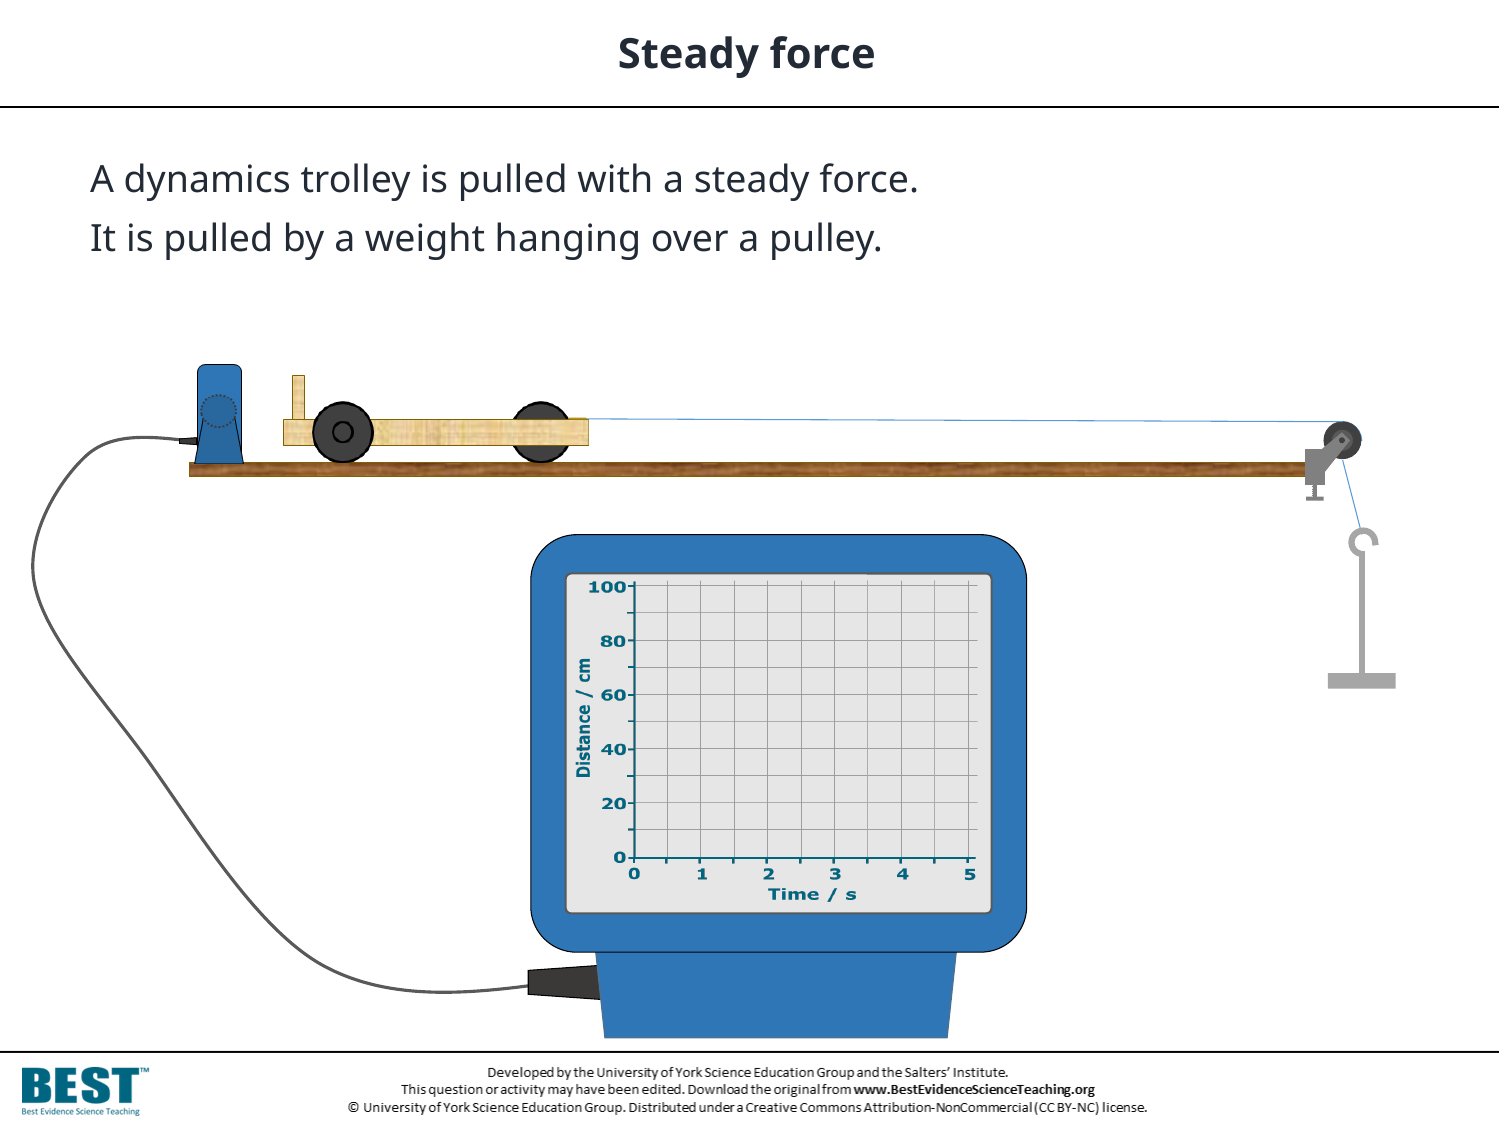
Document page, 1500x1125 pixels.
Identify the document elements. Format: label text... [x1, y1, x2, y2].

text_box Steady force [23, 4, 1471, 99]
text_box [179, 363, 1396, 689]
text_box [32, 437, 1027, 1038]
picture [0, 106, 1500, 1125]
